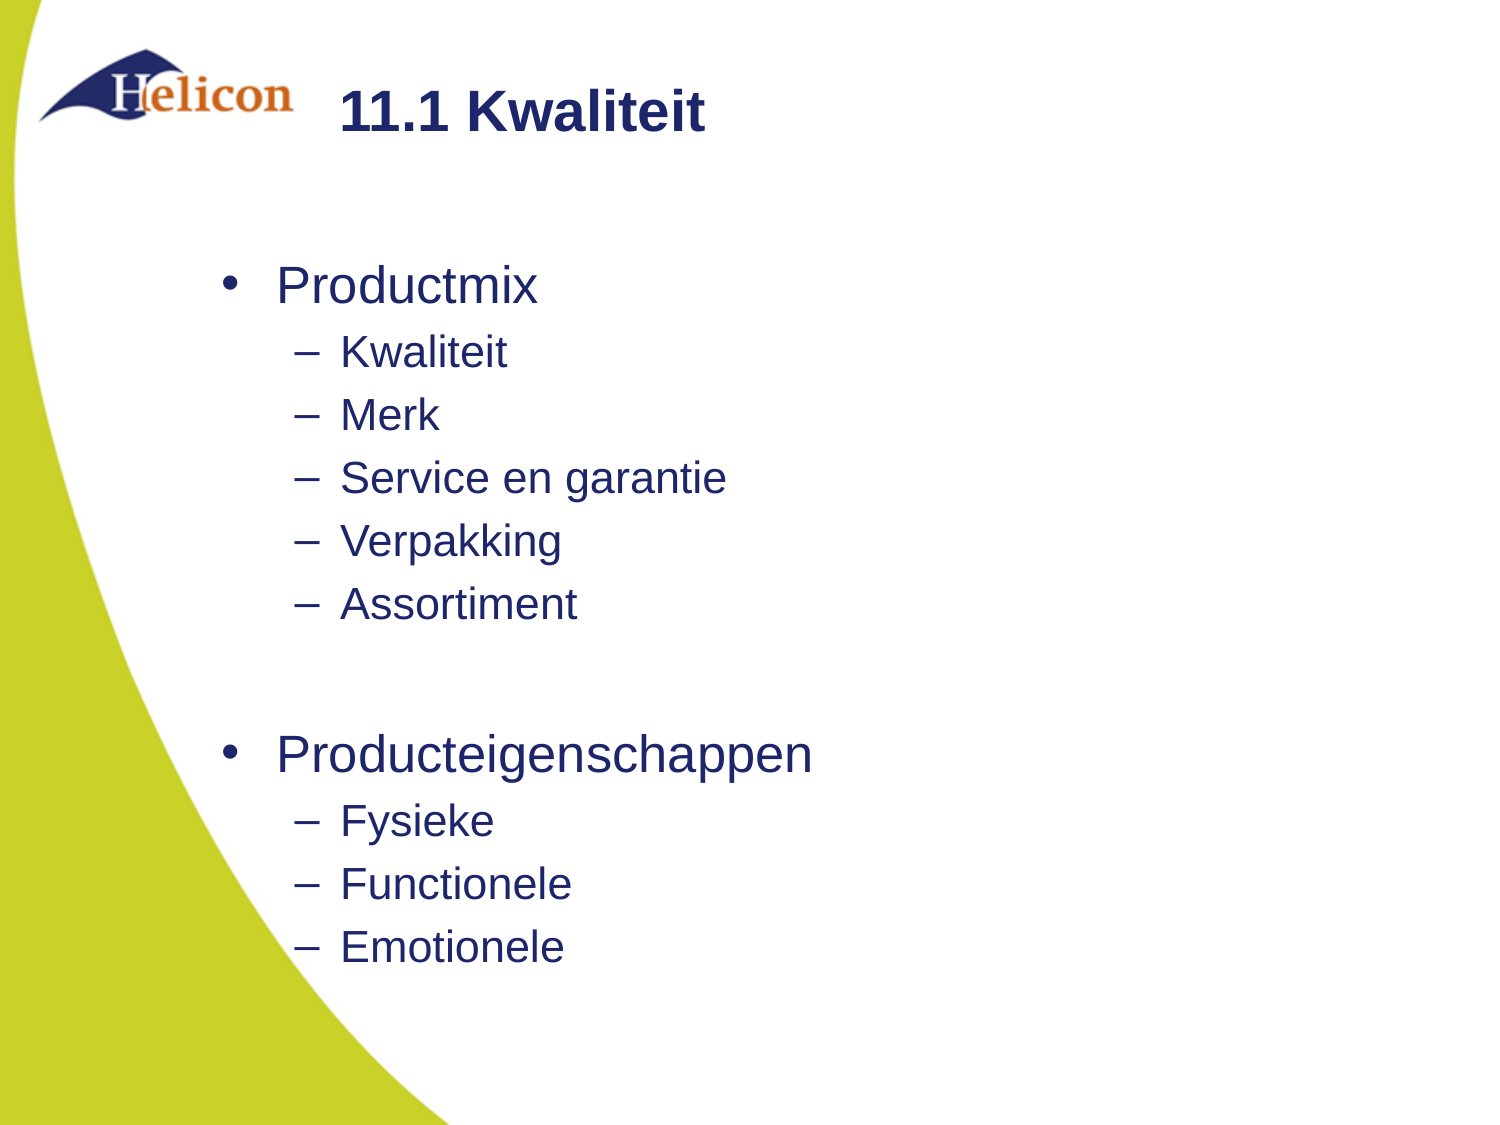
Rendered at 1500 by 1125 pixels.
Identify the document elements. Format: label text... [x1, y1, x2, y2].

list Productmix Kwaliteit Merk Service en garantie Verpakking Assortiment Producteigenschappen Fysieke Functionele Emotionele [206, 243, 1500, 986]
picture [0, 0, 1500, 1125]
title 11.1 Kwaliteit [324, 54, 1415, 161]
